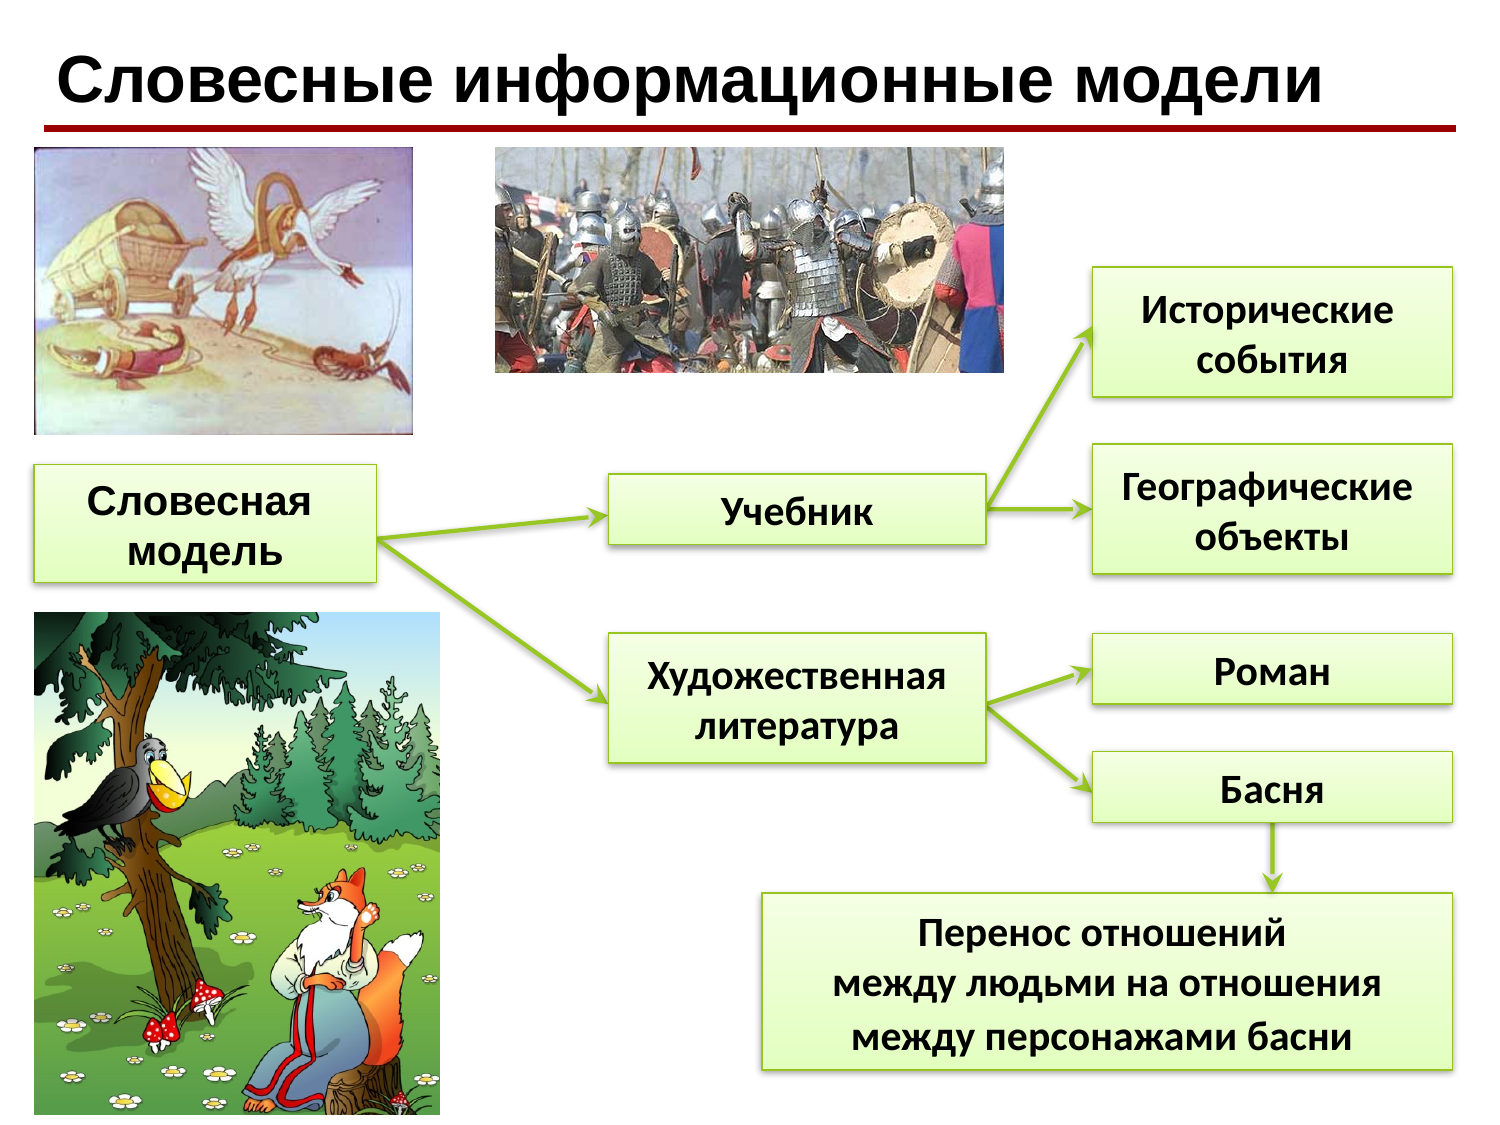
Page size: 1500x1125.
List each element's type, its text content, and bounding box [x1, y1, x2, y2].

text_box Роман [1092, 633, 1453, 705]
text_box [992, 341, 1085, 504]
picture [33, 612, 441, 1115]
picture [33, 146, 413, 435]
text_box [995, 507, 1074, 512]
text_box Басня [1092, 751, 1453, 823]
text_box [992, 712, 1079, 783]
text_box [1069, 771, 1087, 792]
text_box Словесная модель [33, 464, 377, 583]
text_box [381, 515, 589, 540]
text_box Словесные информационные модели [41, 28, 1424, 124]
text_box [1262, 872, 1284, 894]
text_box Учебник [608, 473, 987, 545]
text_box Художественная литература [608, 632, 987, 764]
text_box [1072, 325, 1093, 350]
text_box [1270, 830, 1275, 874]
text_box Исторические события [1092, 266, 1453, 398]
text_box Перенос отношений между людьми на отношения между персонажами басни [761, 892, 1453, 1071]
text_box [992, 672, 1075, 705]
text_box [586, 506, 603, 528]
text_box Географические объекты [1092, 443, 1453, 575]
text_box [1069, 665, 1093, 686]
text_box [1071, 498, 1087, 520]
picture [495, 146, 1004, 374]
text_box [584, 683, 603, 704]
text_box [381, 539, 594, 695]
